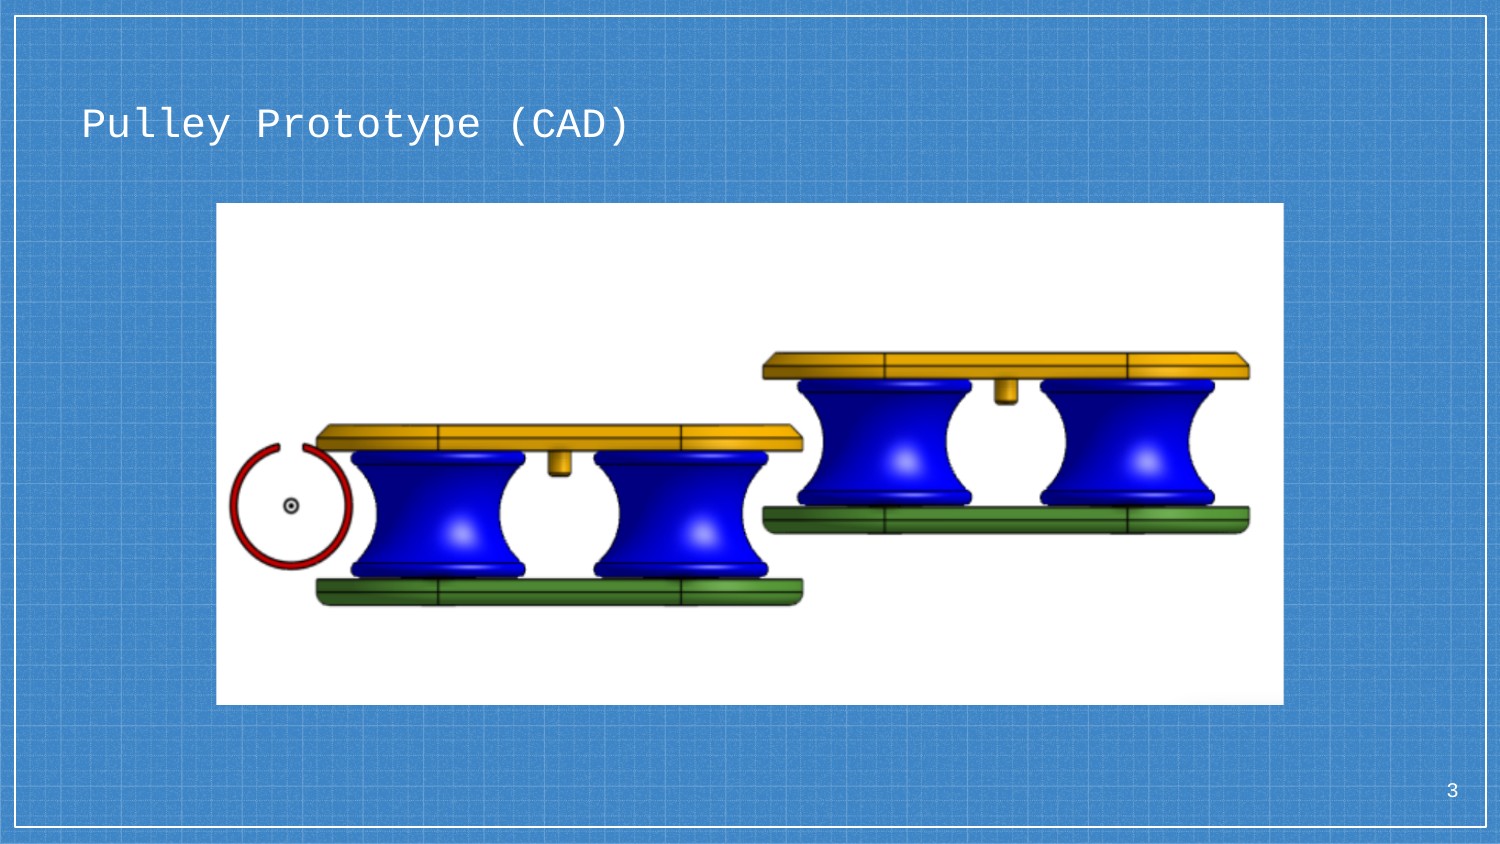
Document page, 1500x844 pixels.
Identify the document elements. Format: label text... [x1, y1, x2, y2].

picture [0, 0, 1500, 844]
title Pulley Prototype (CAD) [66, 81, 1417, 149]
slide_number ‹#› [1398, 761, 1474, 810]
